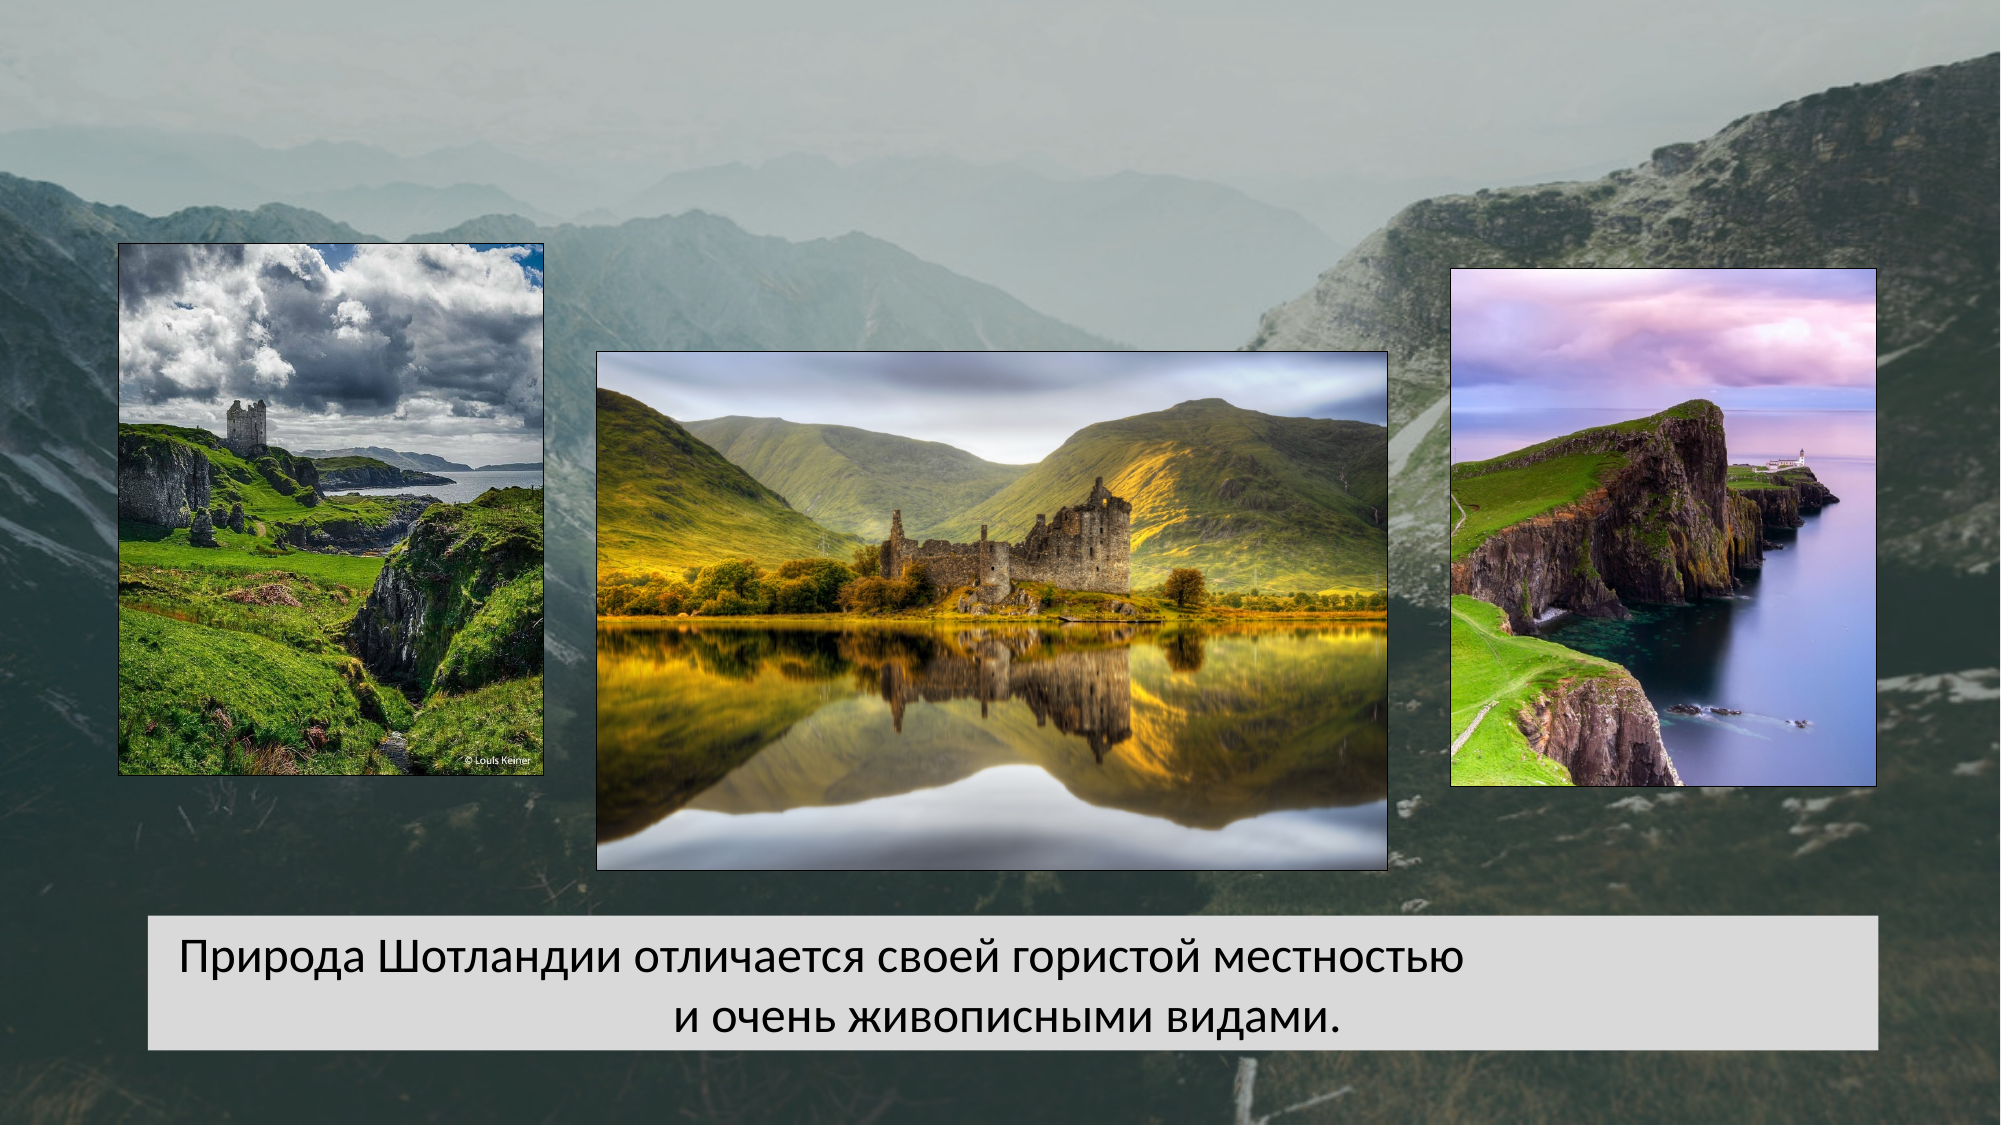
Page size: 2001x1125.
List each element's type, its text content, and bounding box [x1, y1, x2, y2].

text_box Природа Шотландии отличается своей гористой местностью и очень живописными видами. [147, 915, 1879, 1051]
picture [0, 0, 2001, 1125]
